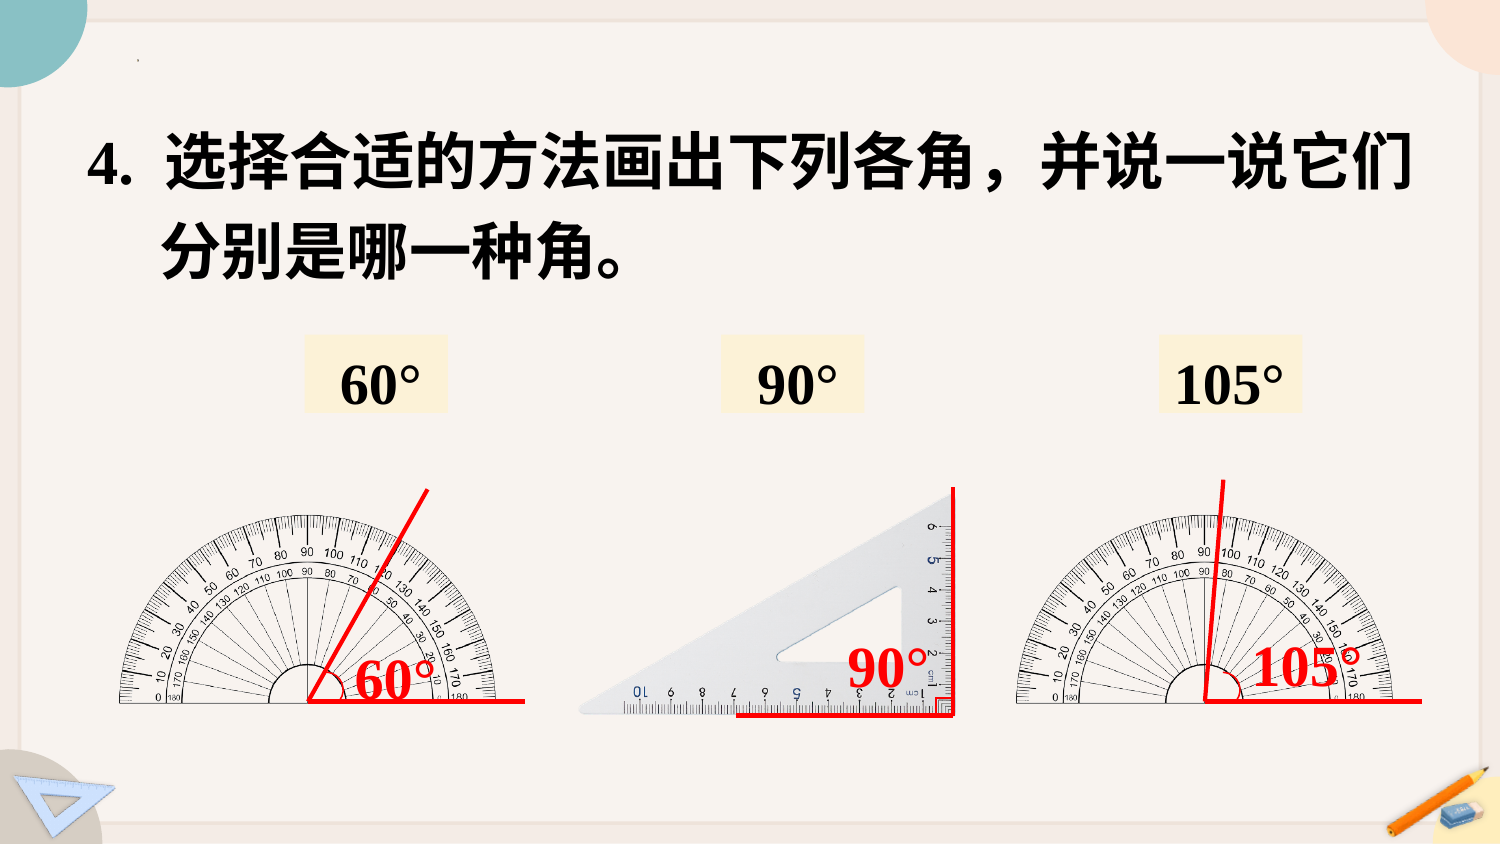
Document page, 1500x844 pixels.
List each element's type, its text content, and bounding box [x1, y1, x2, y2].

picture [428, 489, 525, 701]
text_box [1159, 324, 1380, 417]
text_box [1204, 479, 1224, 702]
text_box 4. 选择合适的方法画出下列各角，并说一说它们 分别是哪一种角。 [72, 99, 1446, 294]
picture [539, 479, 1422, 756]
picture [1379, 766, 1499, 838]
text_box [309, 619, 516, 712]
picture [1224, 489, 1422, 606]
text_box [307, 489, 428, 702]
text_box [1206, 606, 1500, 707]
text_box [304, 324, 501, 417]
picture [90, 489, 525, 716]
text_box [832, 608, 1008, 717]
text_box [721, 324, 918, 417]
picture [14, 737, 122, 840]
